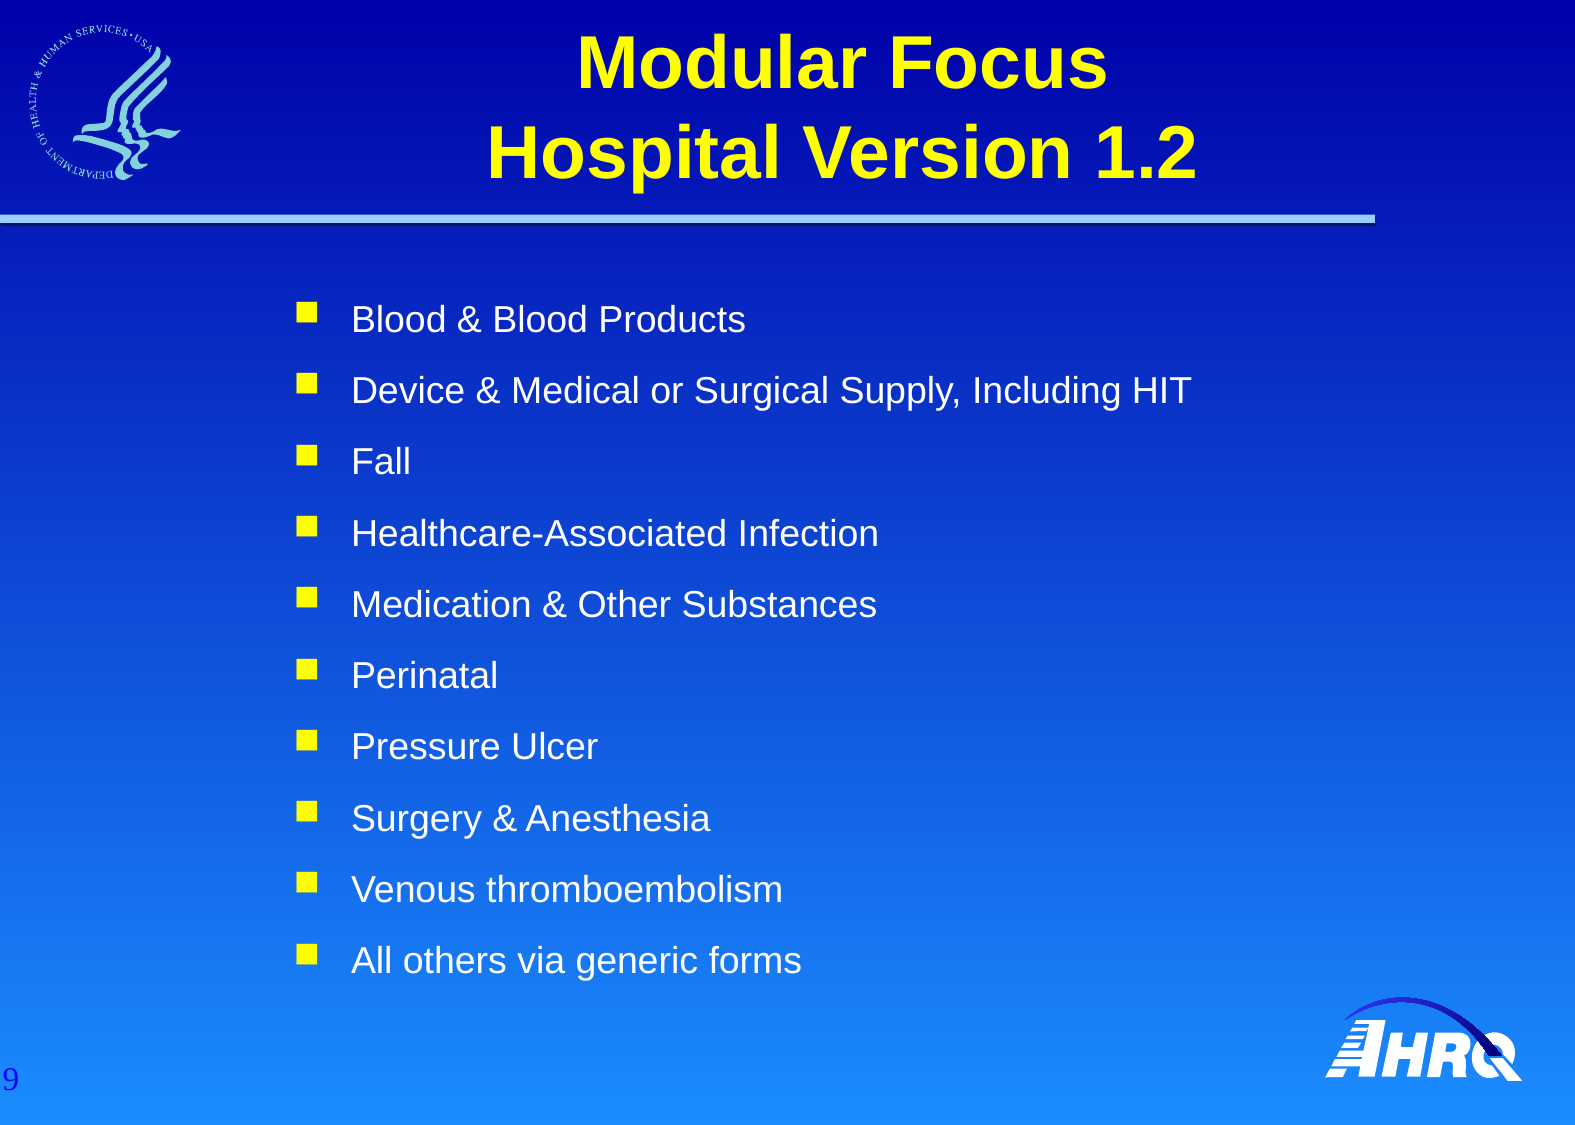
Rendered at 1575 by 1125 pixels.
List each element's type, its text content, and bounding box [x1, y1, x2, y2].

title Modular Focus Hospital Version 1.2 [203, 56, 1483, 202]
list Blood & Blood Products Device & Medical or Surgical Supply, Including HIT Fall Healthcare-Associated Infection Medication & Other Substances Perinatal Pressure Ulcer Surgery & Anesthesia Venous thromboembolism All others via generic forms [99, 286, 1478, 763]
